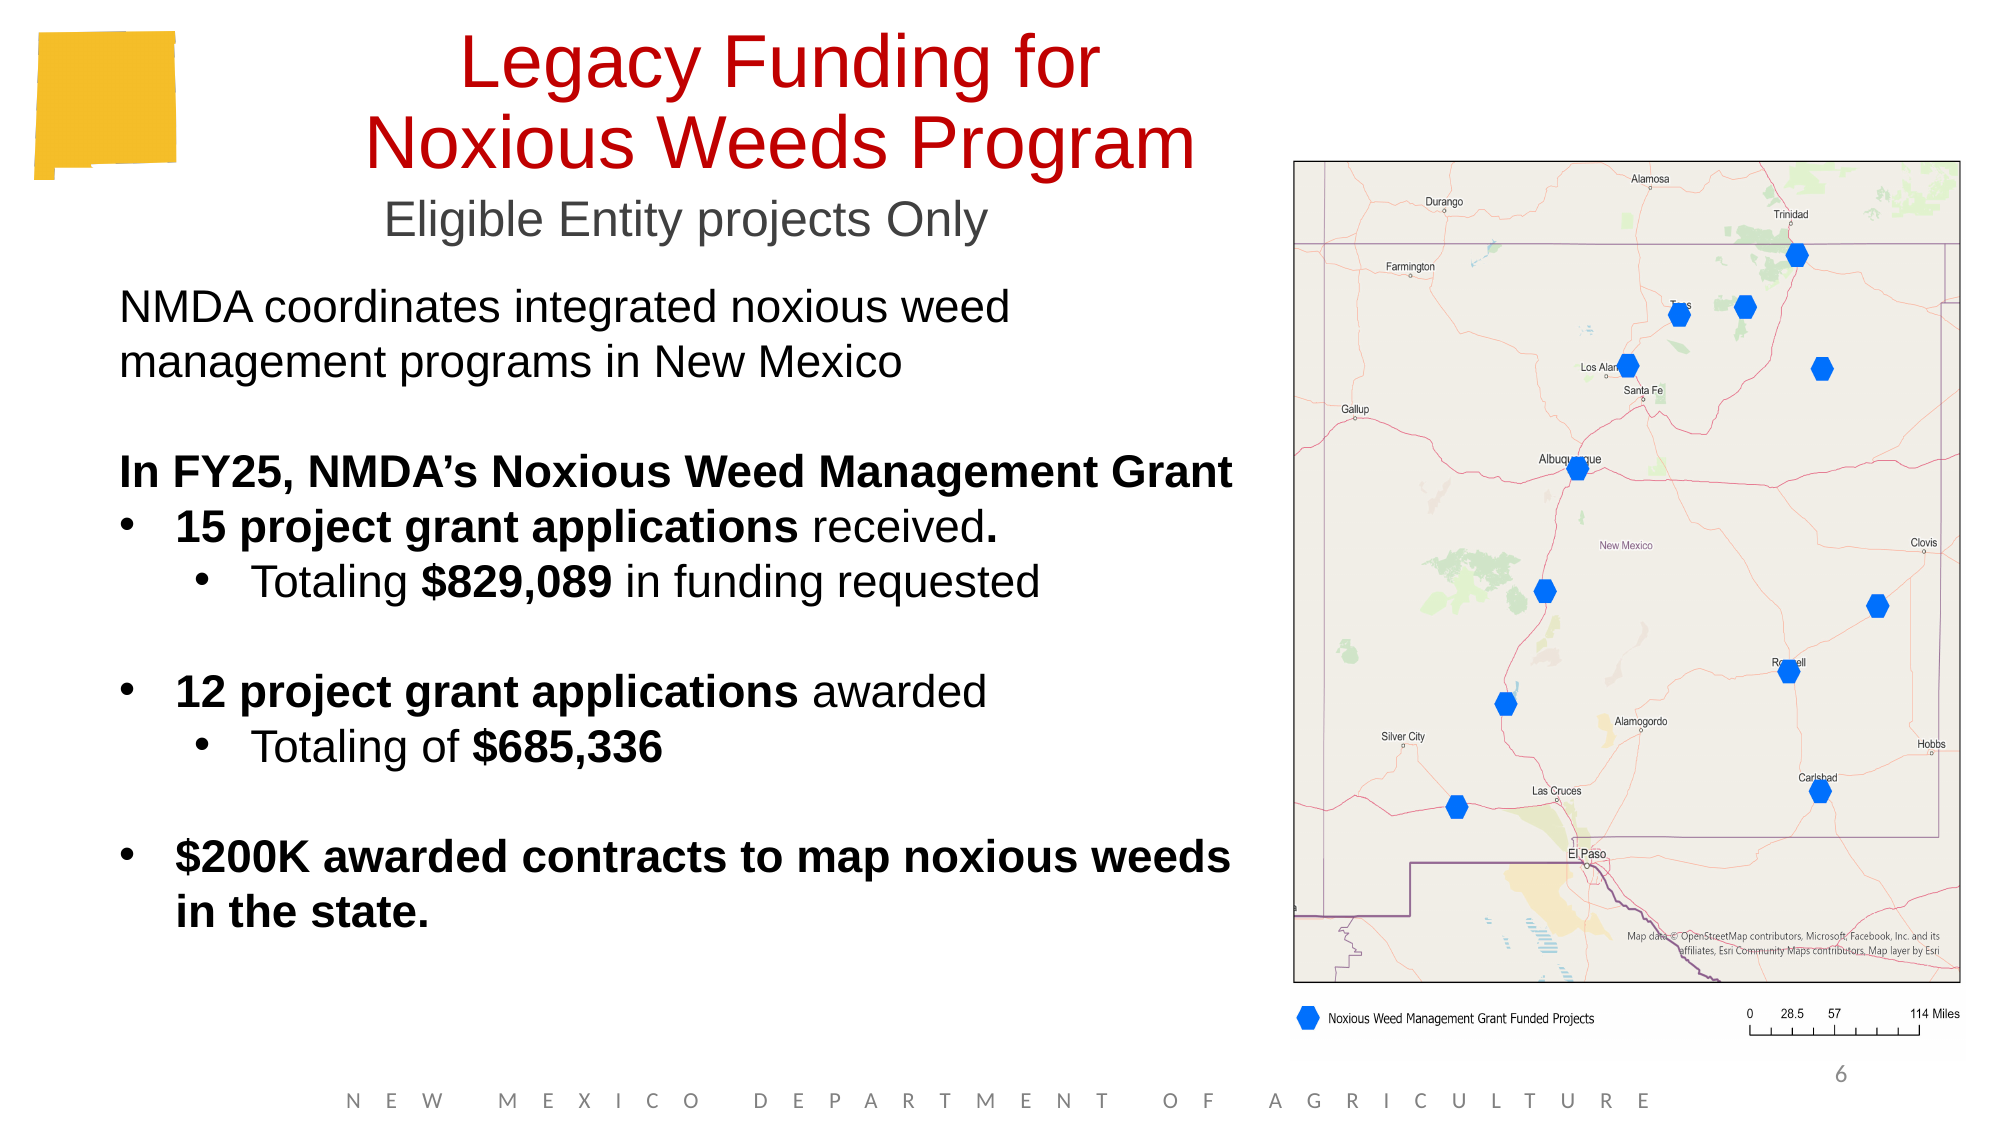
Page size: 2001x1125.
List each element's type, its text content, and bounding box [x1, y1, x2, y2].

text_box NEW MEXICO DEPARTMENT OF AGRICULTURE [0, 1077, 1999, 1121]
text_box Legacy Funding for Noxious Weeds Program [181, 71, 1382, 136]
picture [34, 31, 177, 180]
picture [1290, 160, 1966, 1061]
text_box Eligible Entity projects Only NMDA coordinates integrated noxious weed management programs in New Mexico In FY25, NMDA’s Noxious Weed Management Grant 15 project grant applications received. Totaling $829,089 in funding requested 12 project grant applications awarded Totaling of $685,336 $200K awarded contracts to map noxious weeds in the state. [29, 179, 1268, 944]
slide_number 6 [1412, 1061, 1863, 1103]
